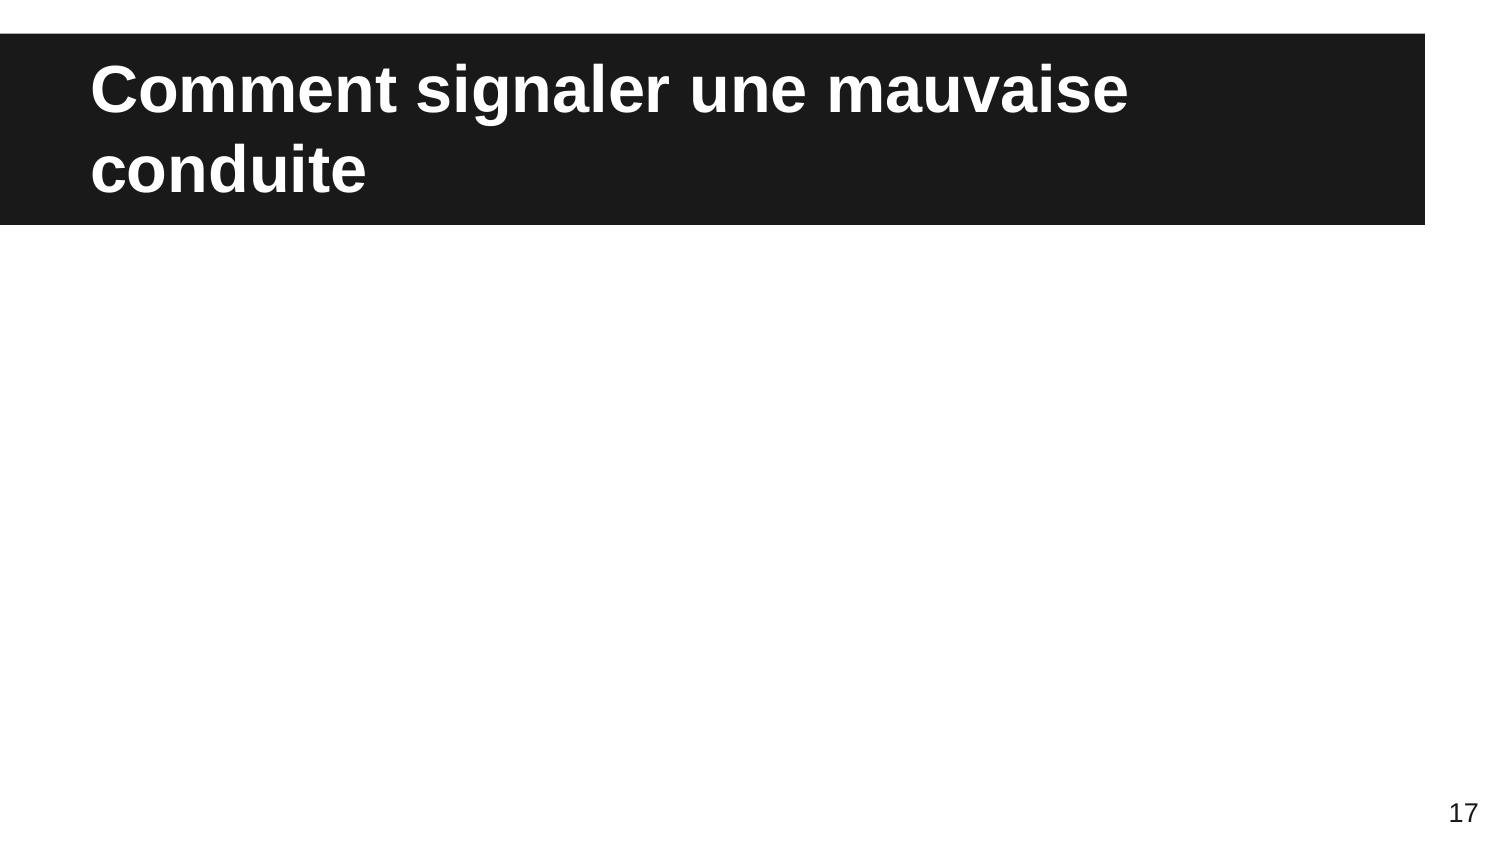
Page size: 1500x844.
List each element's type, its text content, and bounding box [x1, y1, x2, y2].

title Comment signaler une mauvaise conduite [75, 33, 1425, 221]
slide_number 17 [1403, 779, 1494, 844]
